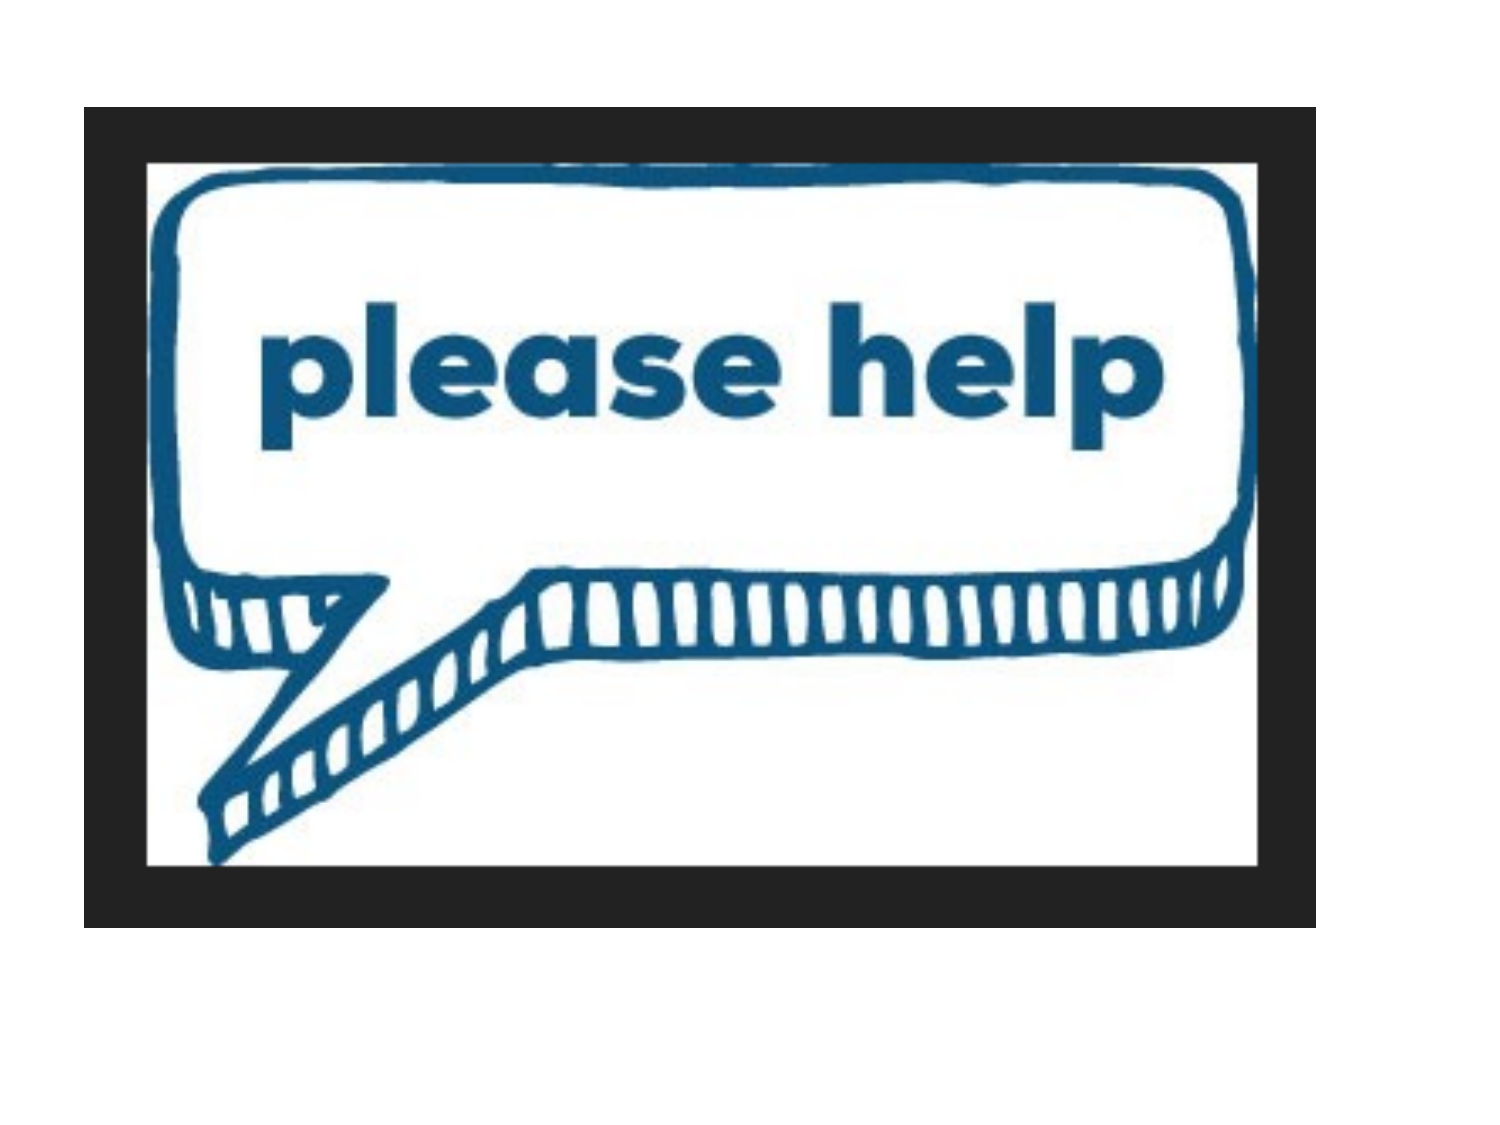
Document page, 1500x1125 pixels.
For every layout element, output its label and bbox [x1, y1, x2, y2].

picture [84, 107, 1317, 928]
